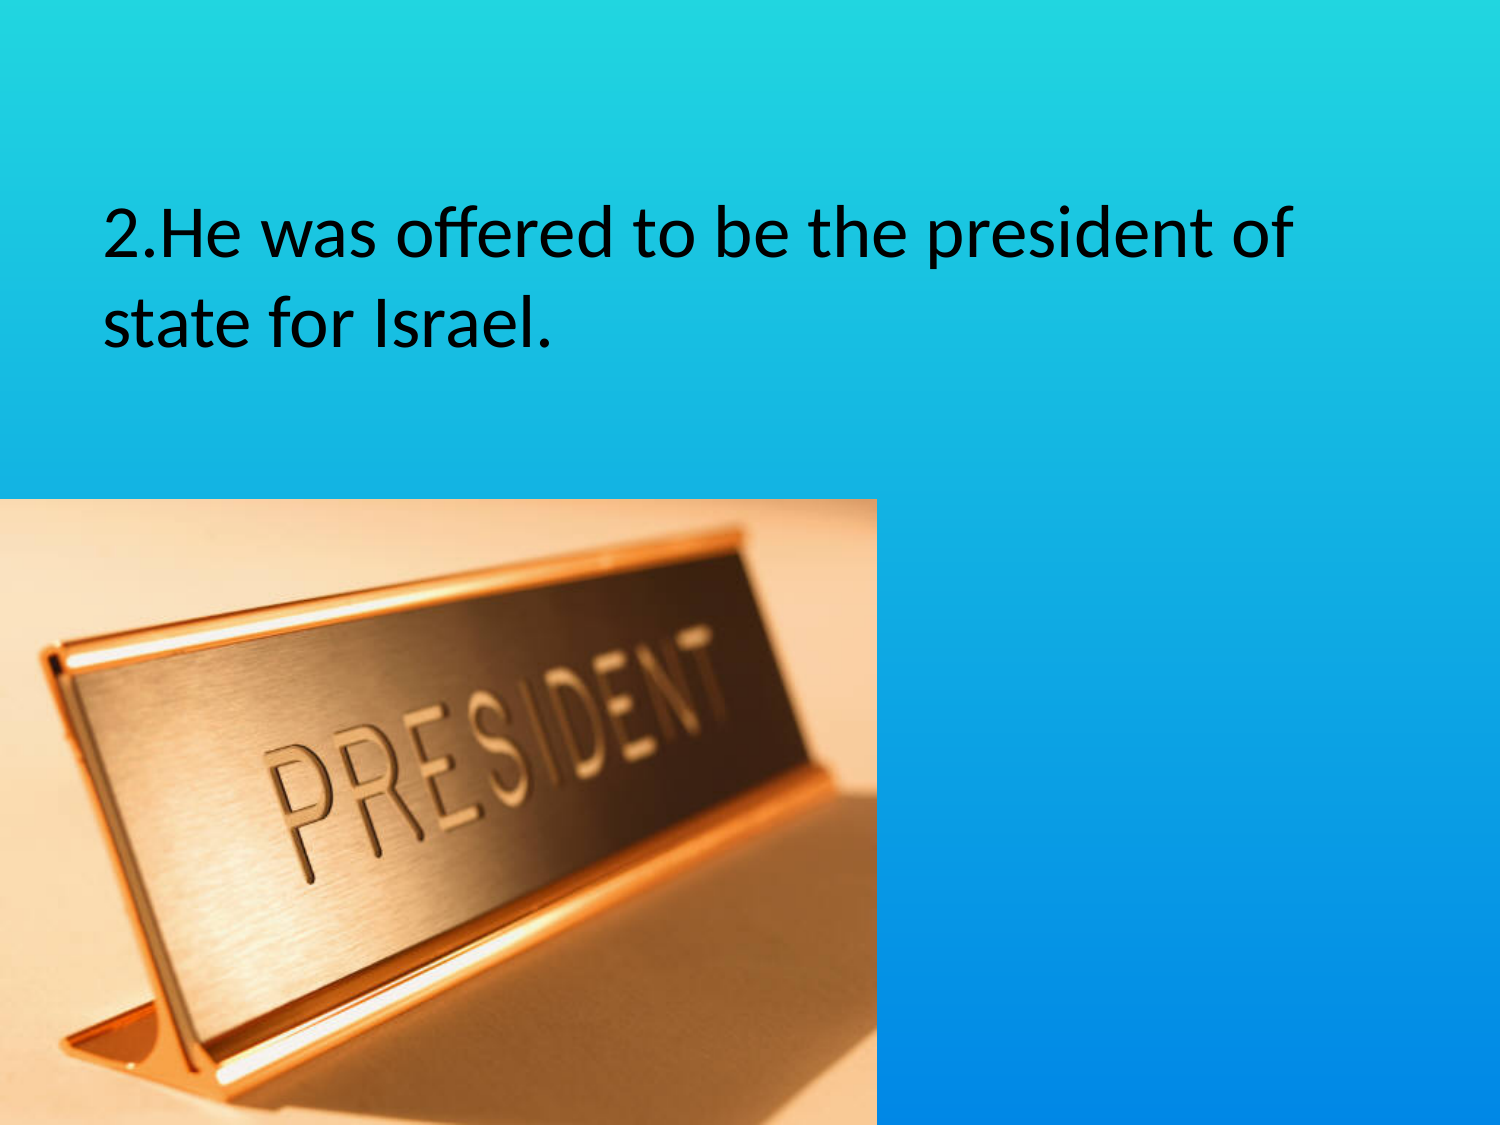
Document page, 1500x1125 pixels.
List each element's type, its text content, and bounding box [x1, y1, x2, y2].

picture [0, 500, 877, 1125]
text_box 2.He was offered to be the president of state for Israel. [87, 174, 1400, 370]
